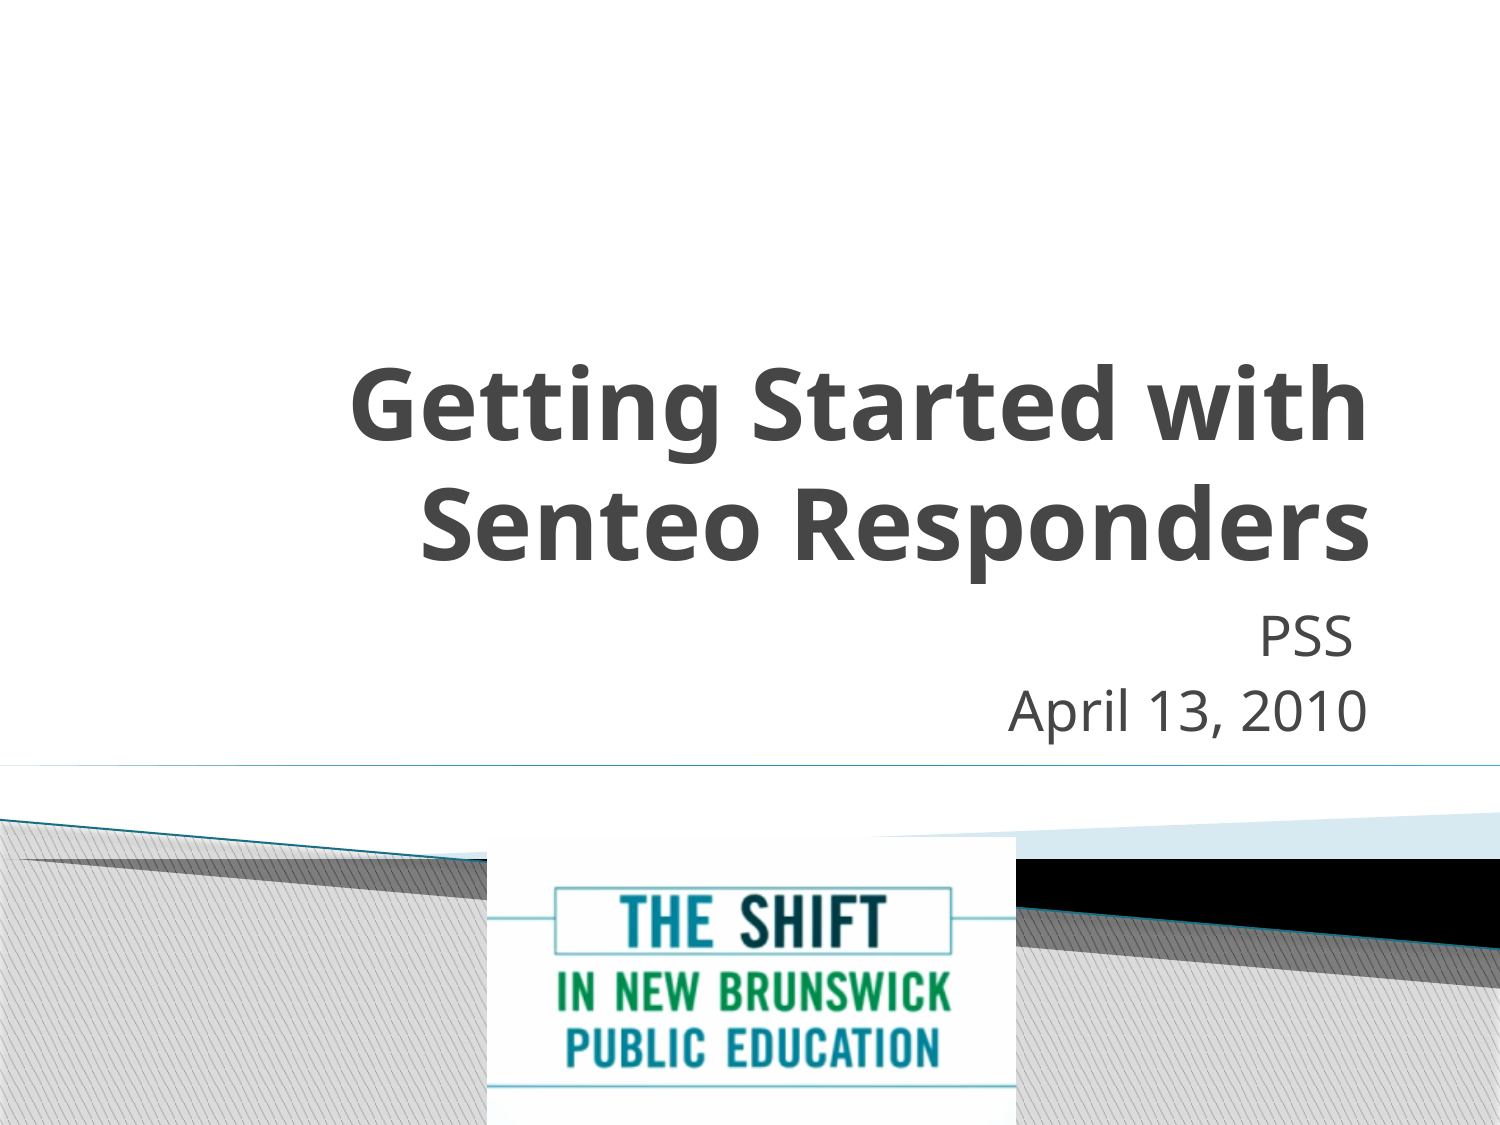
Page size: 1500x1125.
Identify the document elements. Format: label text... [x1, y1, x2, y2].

picture [5, 837, 1500, 1125]
title Getting Started with Senteo Responders [112, 287, 1388, 588]
subtitle PSS April 13, 2010 [112, 592, 1388, 790]
